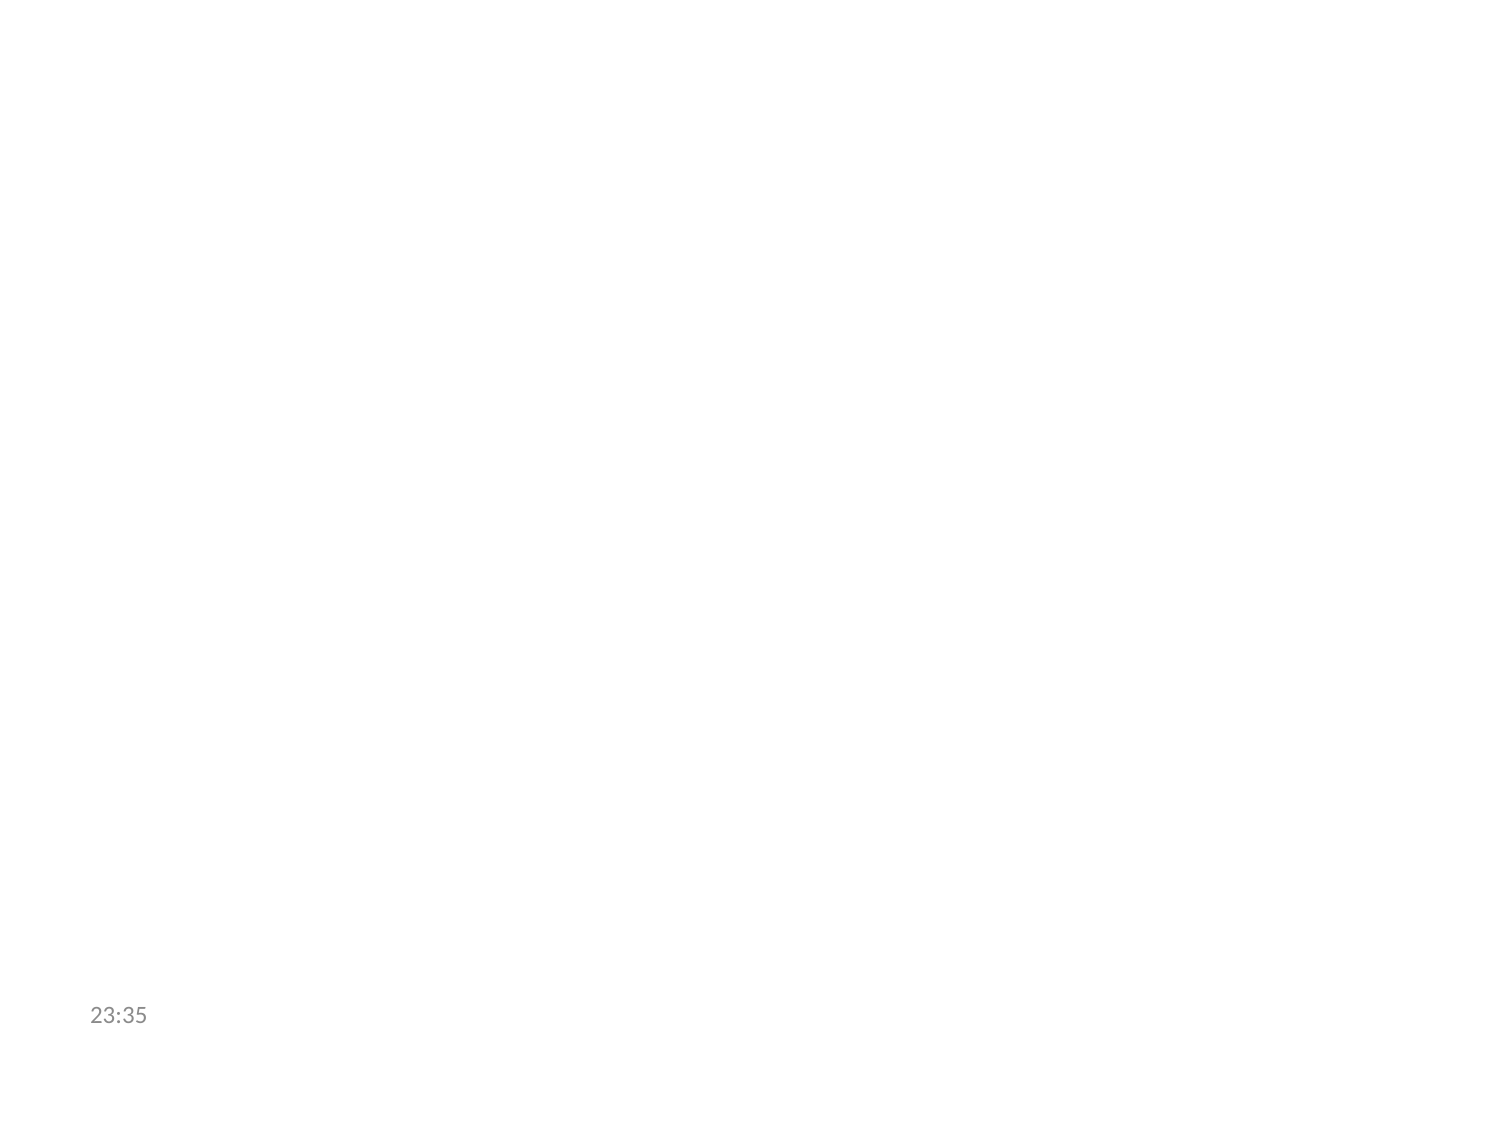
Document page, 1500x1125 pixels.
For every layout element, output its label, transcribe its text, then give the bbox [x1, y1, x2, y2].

text_box 15:35 [75, 983, 425, 1044]
